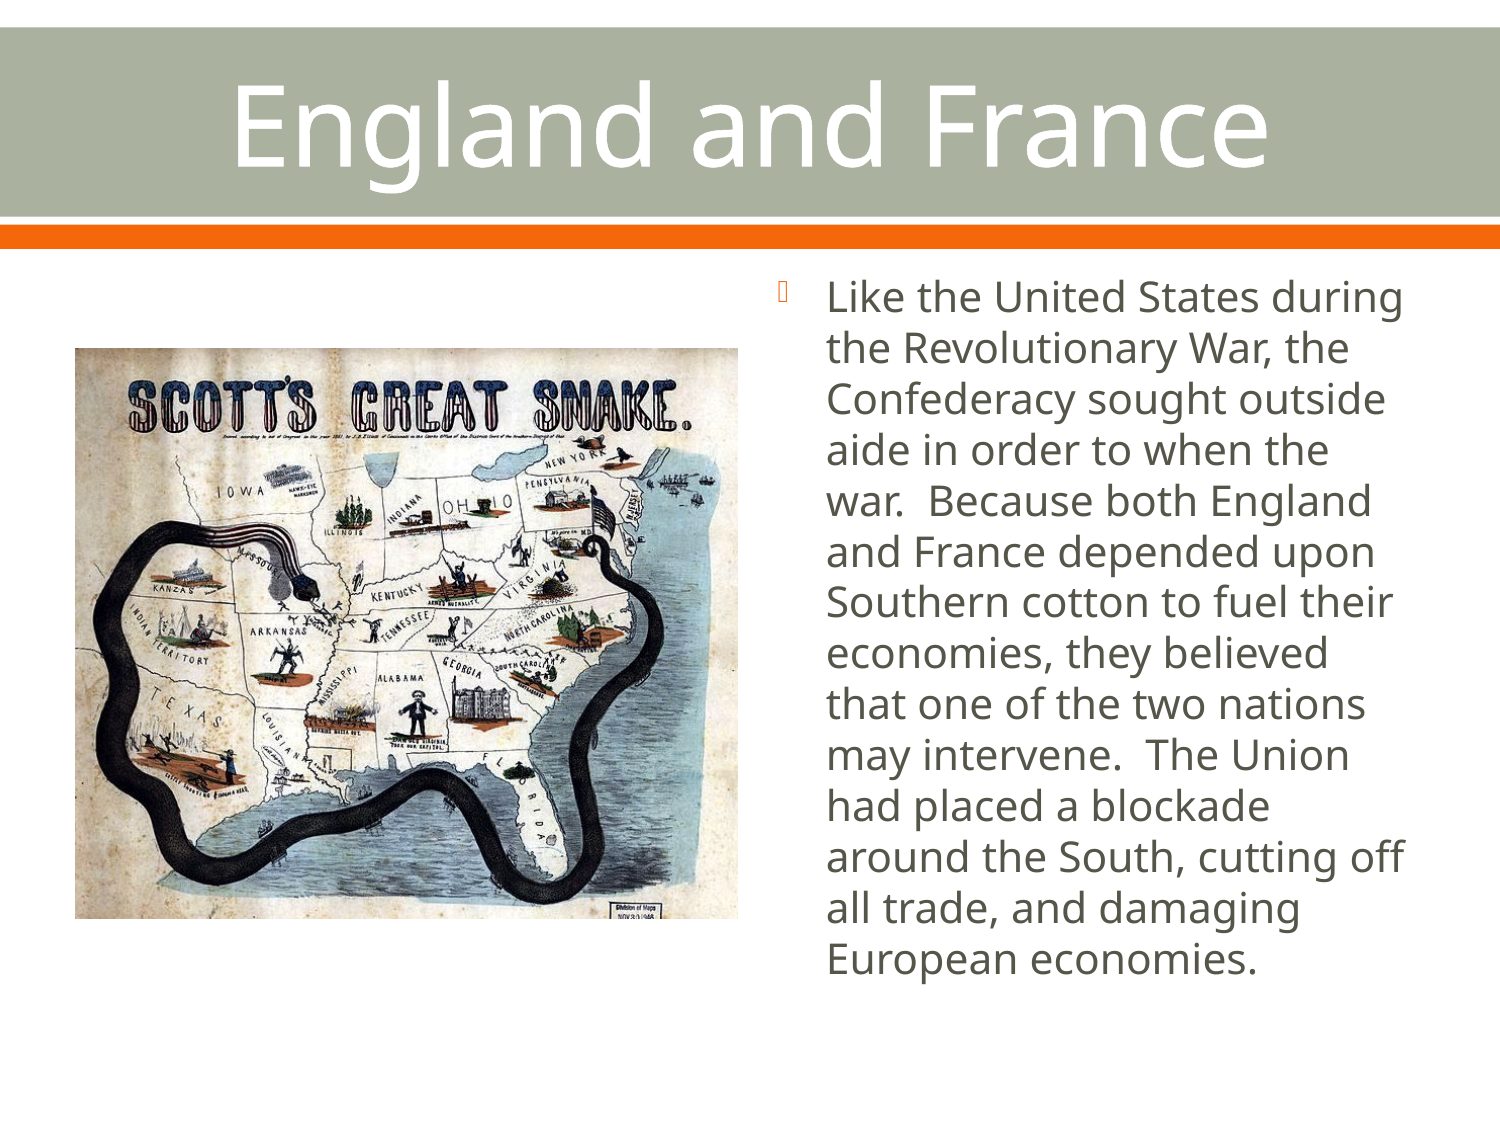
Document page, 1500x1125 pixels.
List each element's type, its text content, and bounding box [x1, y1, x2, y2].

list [74, 348, 738, 919]
list Like the United States during the Revolutionary War, the Confederacy sought outside aide in order to when the war. Because both England and France depended upon Southern cotton to fuel their economies, they believed that one of the two nations may intervene. The Union had placed a blockade around the South, cutting off all trade, and damaging European economies. [762, 262, 1425, 1005]
title England and France [75, 29, 1425, 213]
